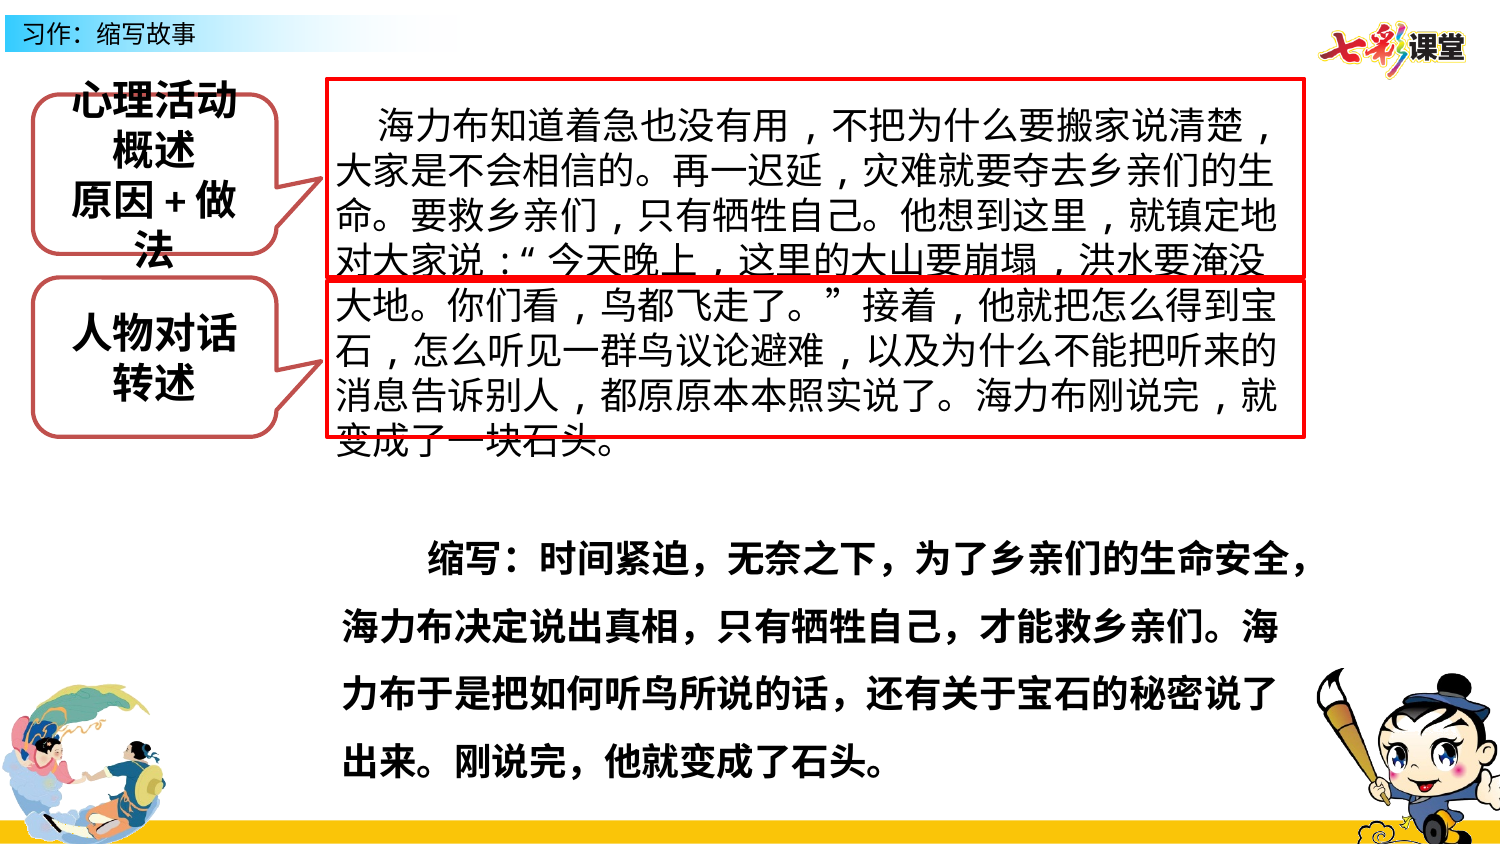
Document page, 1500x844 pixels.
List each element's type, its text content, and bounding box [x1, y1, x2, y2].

picture [1316, 668, 1500, 844]
picture [1316, 20, 1468, 80]
text_box 缩写：时间紧迫，无奈之下，为了乡亲们的生命安全，海力布决定说出真相，只有牺牲自己，才能救乡亲们。海力布于是把如何听鸟所说的话，还有关于宝石的秘密说了出来。刚说完，他就变成了石头。 [326, 505, 1305, 791]
text_box 海力布知道着急也没有用,不把为什么要搬家说清楚,大家是不会相信的。再一迟延,灾难就要夺去乡亲们的生命。要救乡亲们,只有牺牲自己。他想到这里,就镇定地对大家说:“今天晚上,这里的大山要崩塌,洪水要淹没大地。你们看,鸟都飞走了。”接着,他就把怎么得到宝石,怎么听见一群鸟议论避难,以及为什么不能把听来的消息告诉别人,都原原本本照实说了。海力布刚说完,就变成了一块石头。 [320, 94, 1311, 470]
text_box [325, 279, 1306, 439]
text_box 心理活动 概述 原因+做法 [30, 92, 324, 256]
picture [0, 667, 187, 844]
text_box 人物对话转述 [30, 275, 324, 439]
text_box [325, 77, 1306, 279]
